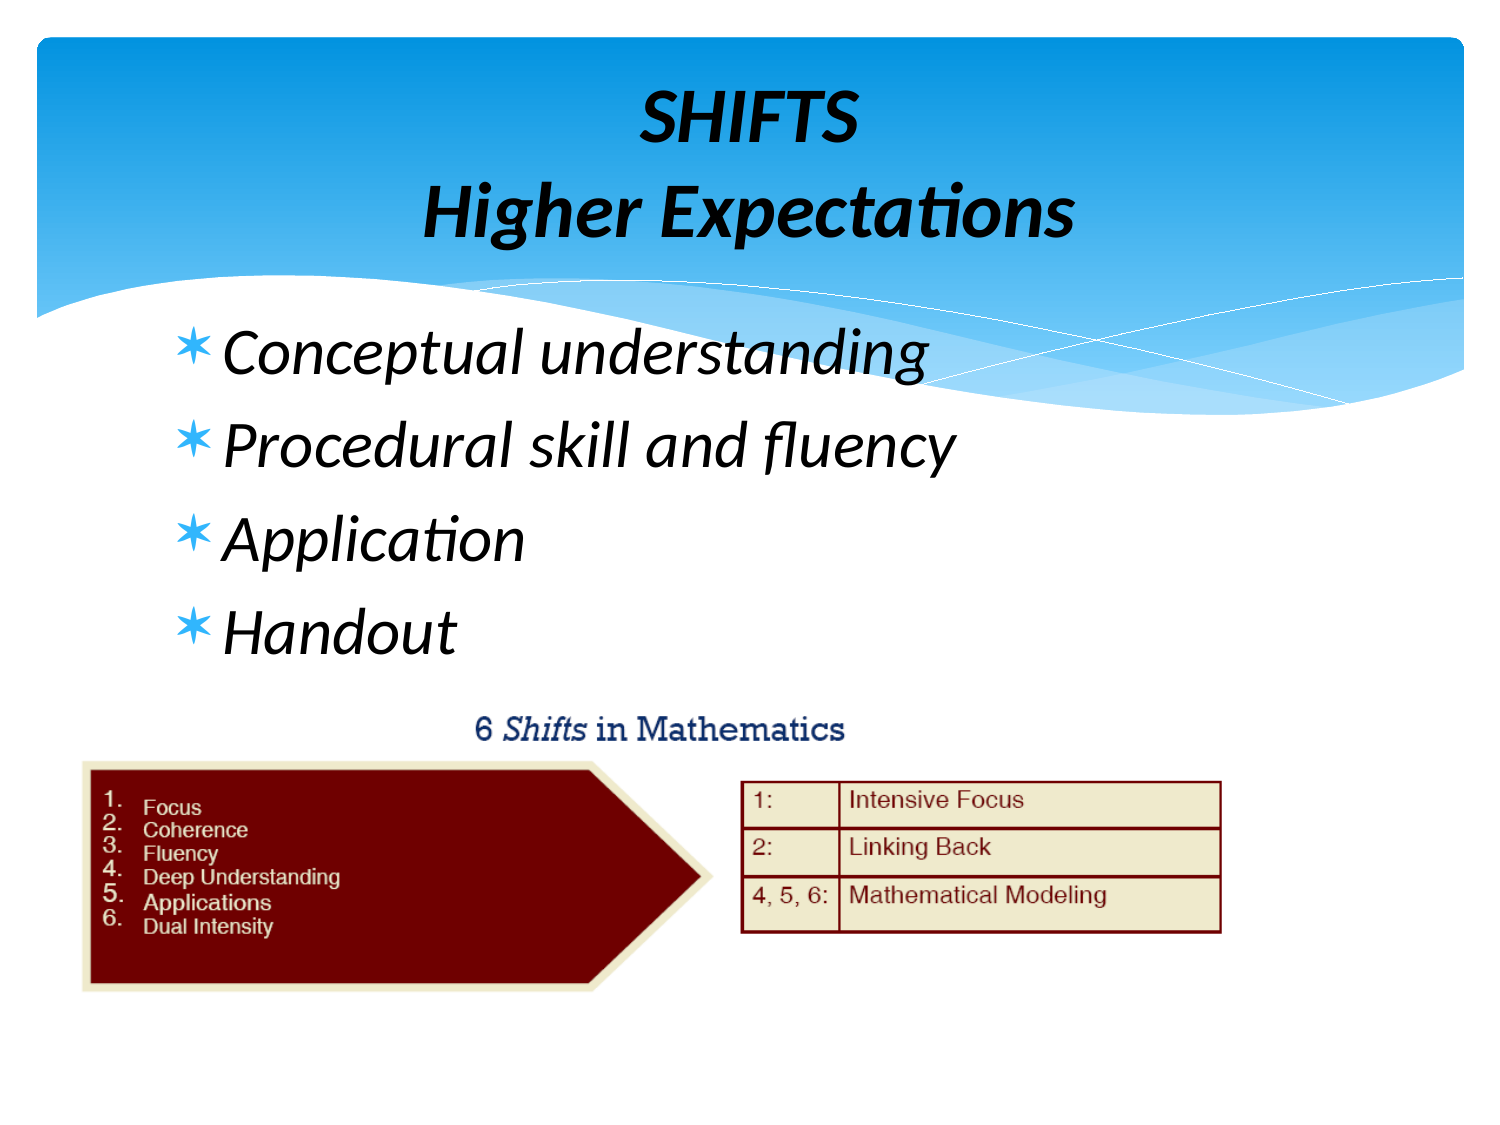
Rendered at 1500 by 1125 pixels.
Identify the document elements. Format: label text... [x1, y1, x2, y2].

list Conceptual understanding Procedural skill and fluency Application Handout [162, 299, 1378, 866]
title SHIFTS Higher Expectations [75, 55, 1425, 261]
picture [74, 700, 1279, 997]
